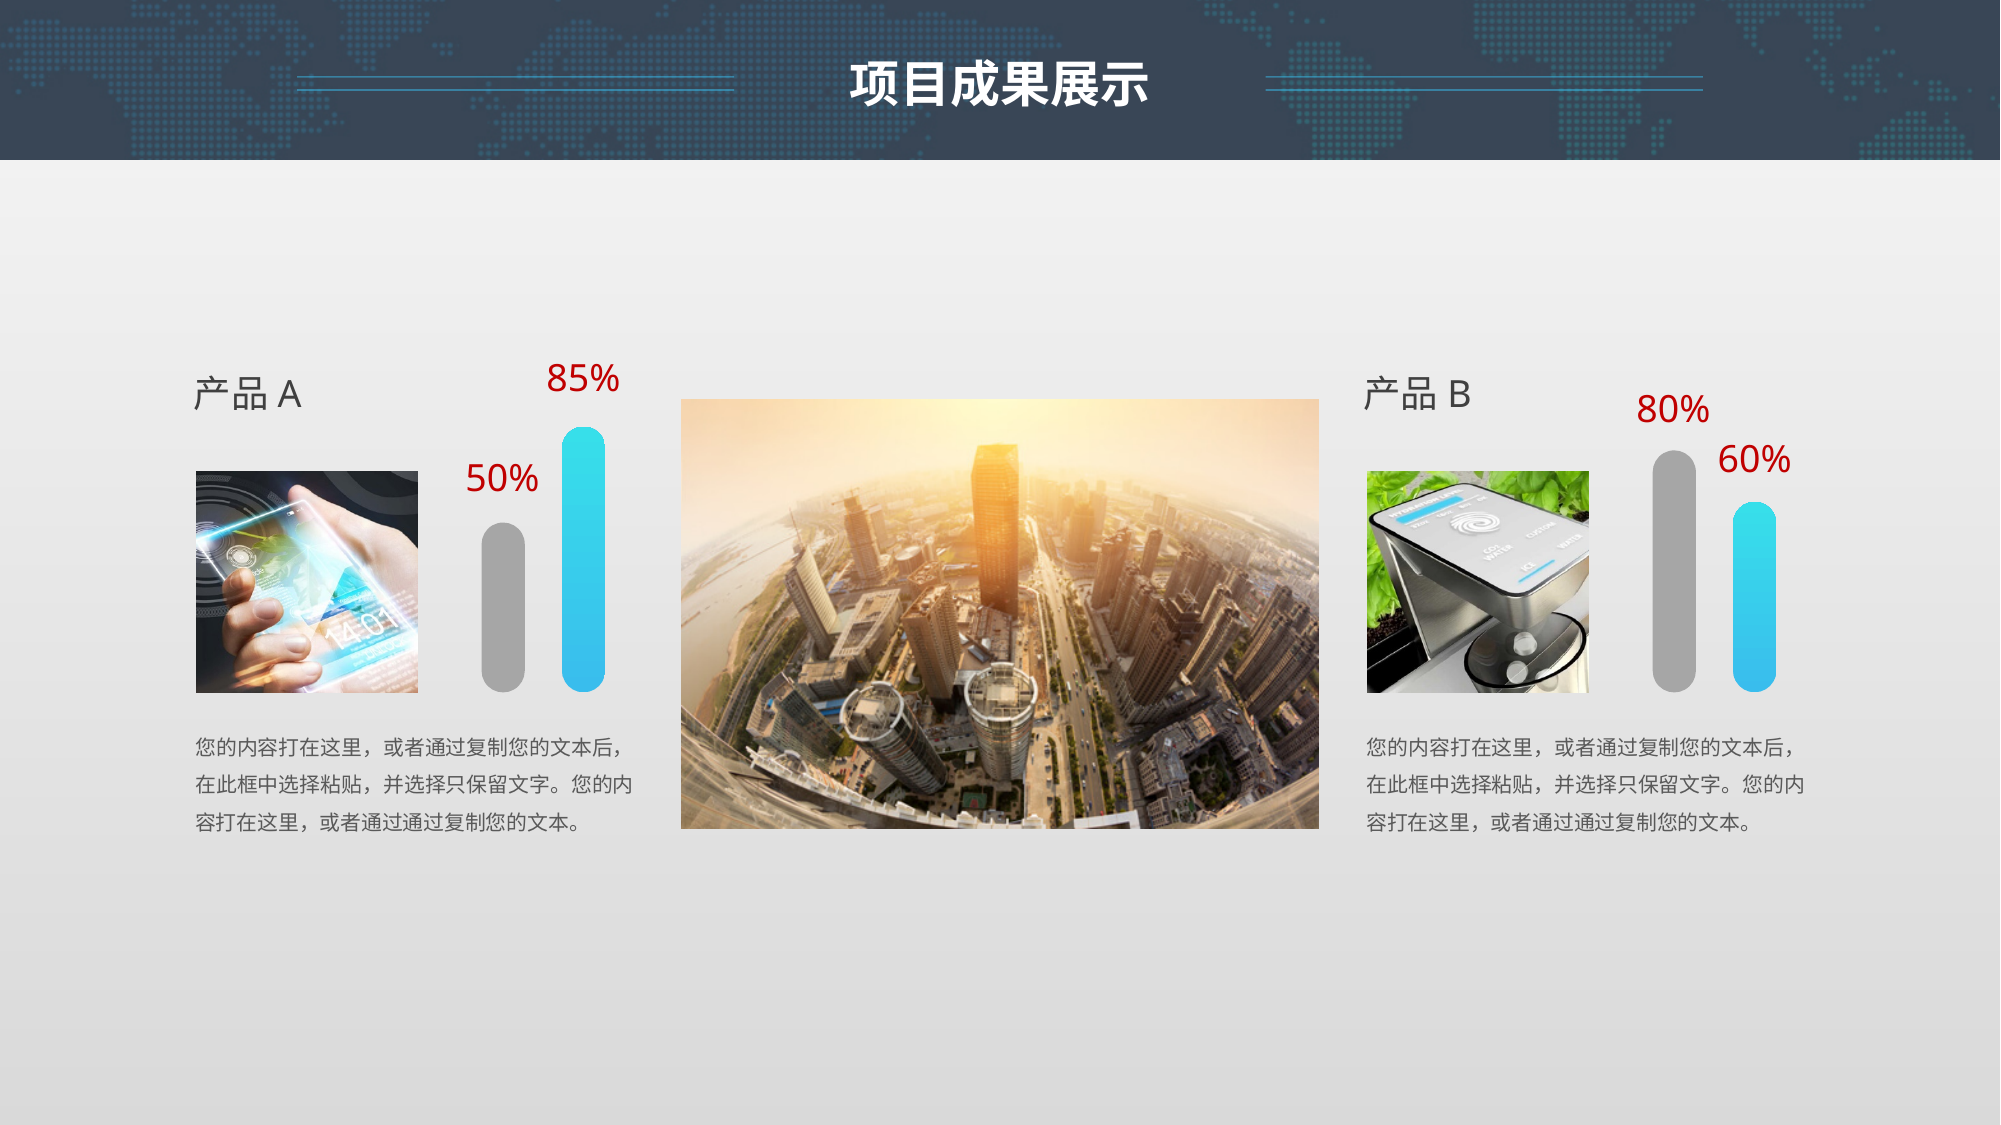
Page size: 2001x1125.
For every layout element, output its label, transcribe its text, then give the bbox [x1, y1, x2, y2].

picture [0, 0, 2000, 161]
text_box 60% [1702, 427, 1807, 488]
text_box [296, 76, 1704, 91]
text_box 项目成果展示 [835, 45, 1165, 75]
text_box 产品A [179, 362, 317, 423]
picture [196, 471, 418, 693]
text_box [559, 424, 608, 695]
text_box 80% [1621, 377, 1726, 438]
text_box [1731, 499, 1779, 695]
text_box [1650, 448, 1698, 695]
text_box [479, 520, 527, 695]
text_box 项目成果展示 [835, 98, 1165, 121]
text_box 50% [450, 446, 555, 507]
text_box 产品B [1348, 362, 1487, 423]
text_box 您的内容打在这里，或者通过复制您的文本后，在此框中选择粘贴，并选择只保留文字。您的内容打在这里，或者通过通过复制您的文本。 [181, 714, 648, 842]
picture [1367, 471, 1589, 693]
picture [681, 398, 1319, 829]
text_box 85% [531, 346, 636, 406]
text_box 您的内容打在这里，或者通过复制您的文本后，在此框中选择粘贴，并选择只保留文字。您的内容打在这里，或者通过通过复制您的文本。 [1352, 714, 1819, 842]
